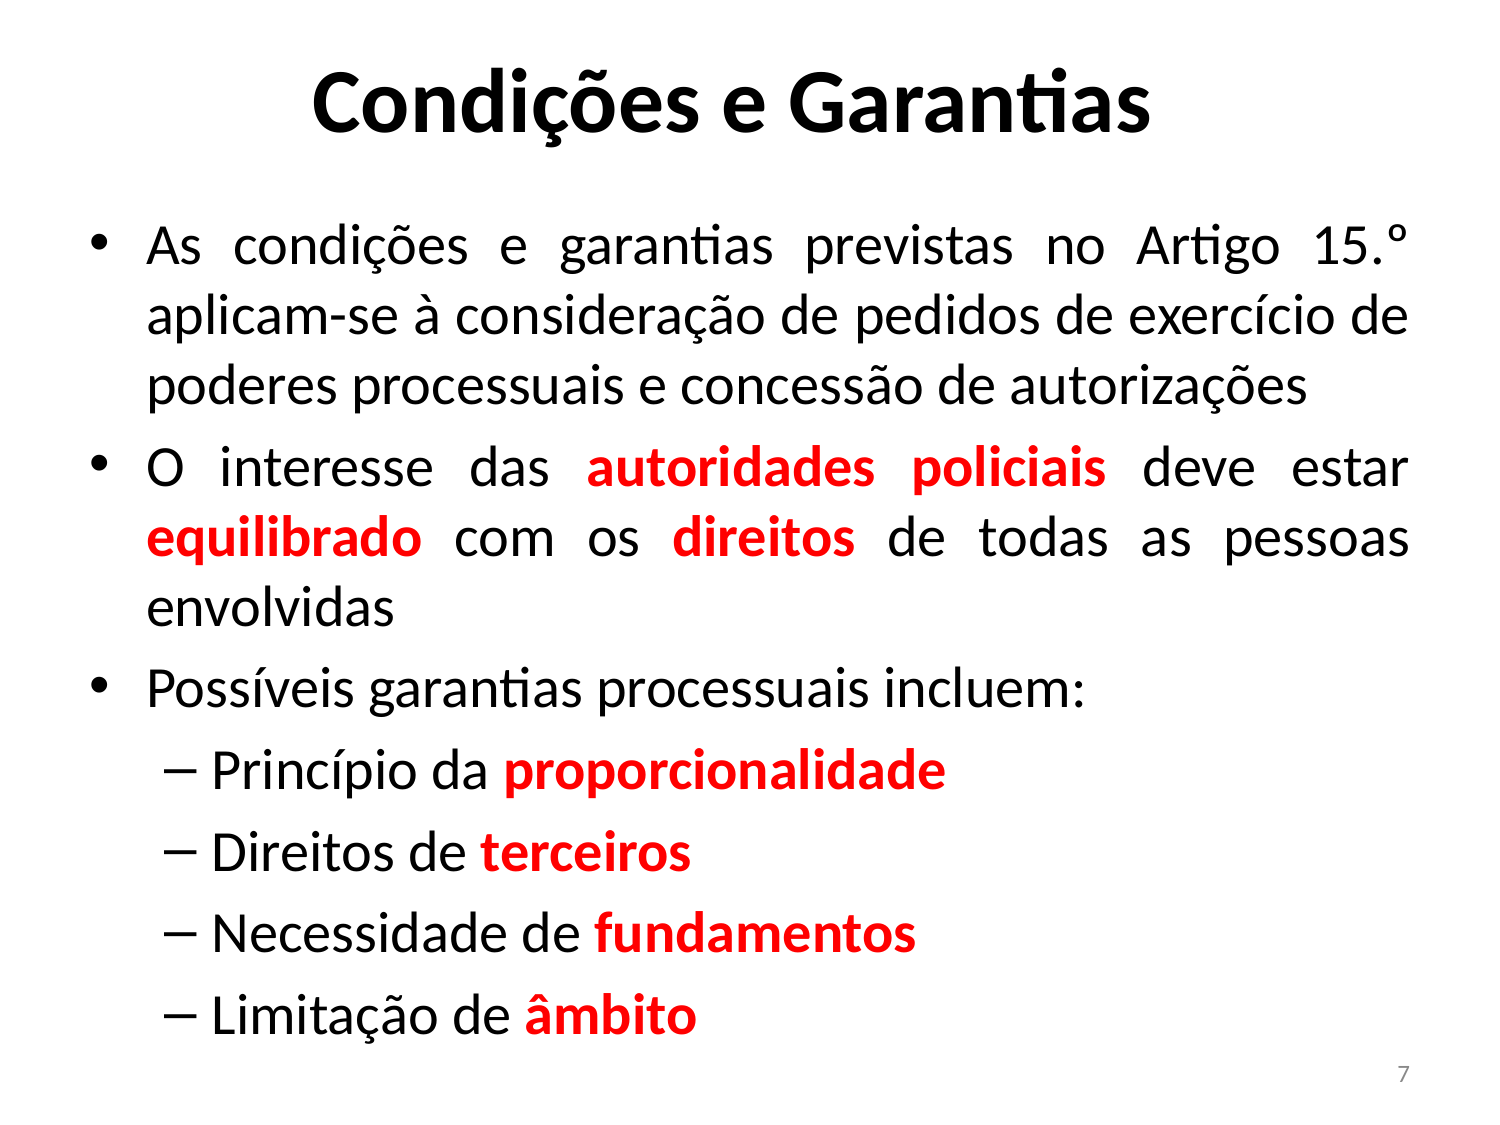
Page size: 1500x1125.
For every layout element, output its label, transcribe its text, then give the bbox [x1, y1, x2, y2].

title Condições e Garantias [57, 2, 1408, 190]
slide_number 7 [1074, 1042, 1425, 1103]
text_box As condições e garantias previstas no Artigo 15.º aplicam-se à consideração de pedidos de exercício de poderes processuais e concessão de autorizações O interesse das autoridades policiais deve estar equilibrado com os direitos de todas as pessoas envolvidas Possíveis garantias processuais incluem: Princípio da proporcionalidade Direitos de terceiros Necessidade de fundamentos Limitação de âmbito [74, 198, 1425, 942]
